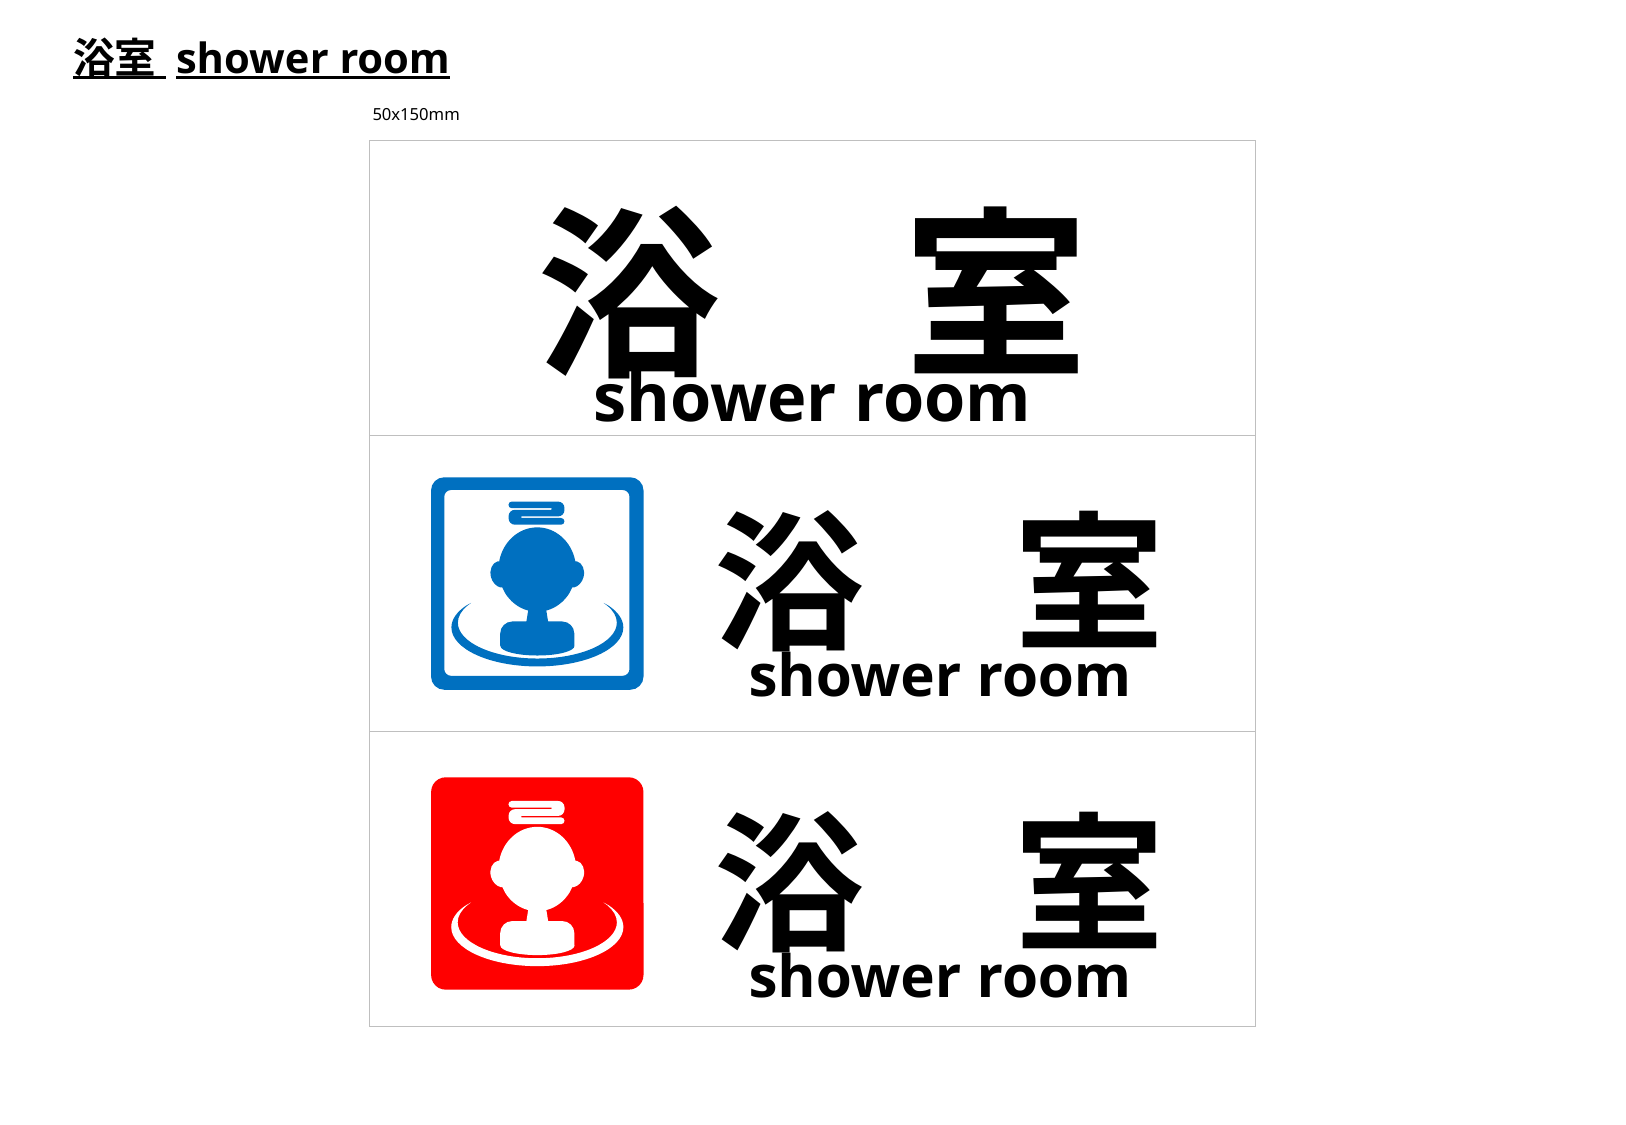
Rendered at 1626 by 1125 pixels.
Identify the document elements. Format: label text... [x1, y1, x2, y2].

text_box [368, 139, 1256, 435]
text_box 浴 室 [697, 481, 1183, 676]
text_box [431, 777, 644, 990]
text_box 浴 室 [697, 782, 1183, 978]
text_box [431, 477, 644, 690]
text_box 50x150mm [372, 103, 461, 125]
text_box shower room [733, 978, 1147, 1017]
text_box shower room [578, 347, 1047, 442]
text_box shower room [733, 676, 1147, 716]
text_box [368, 435, 1256, 730]
text_box 浴 室 [522, 171, 1103, 407]
text_box 浴室 shower room [58, 24, 466, 89]
text_box [368, 730, 1256, 1027]
